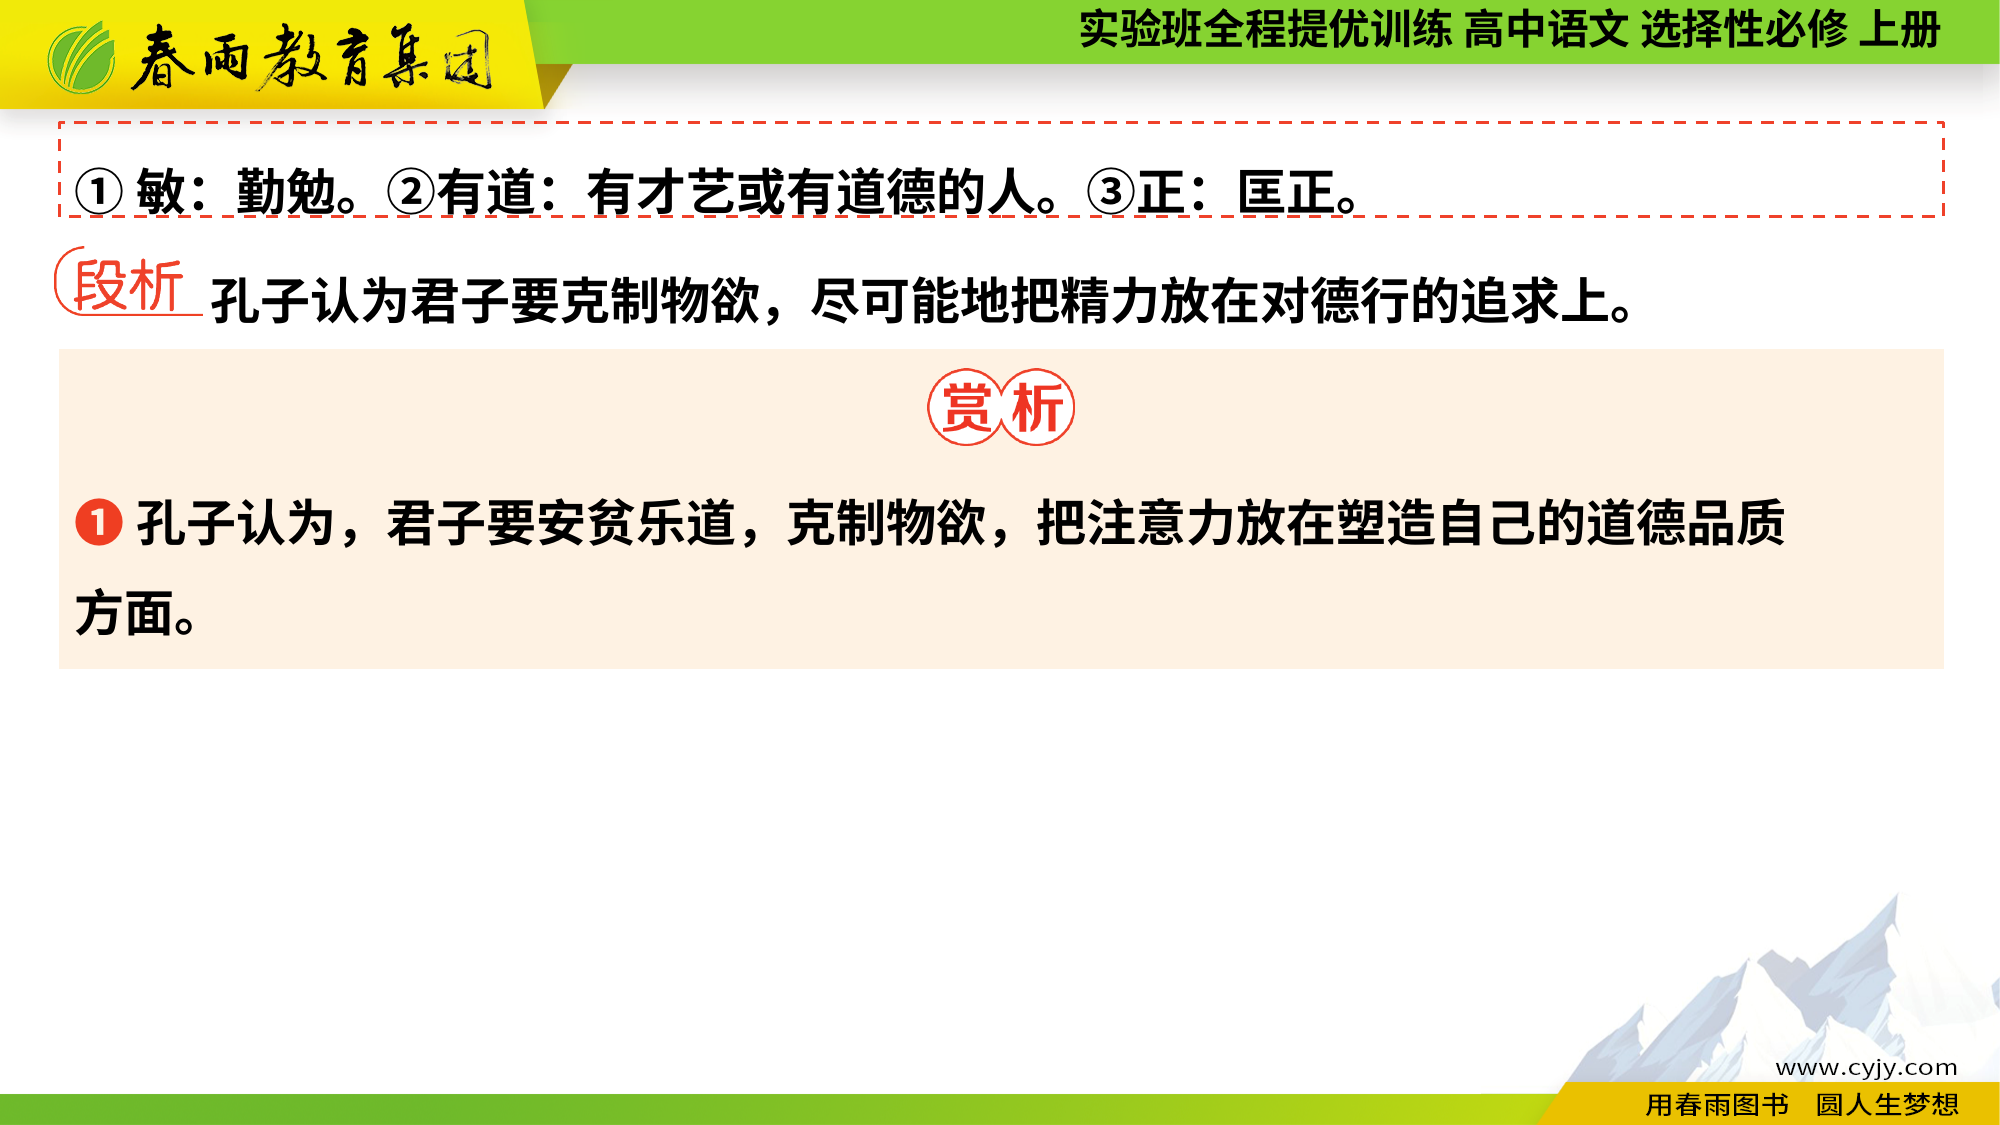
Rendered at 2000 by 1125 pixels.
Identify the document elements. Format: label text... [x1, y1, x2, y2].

list ①敏：勤勉。②有道：有才艺或有道德的人。③正：匡正。 [59, 122, 1944, 217]
text_box 孔子认为君子要克制物欲，尽可能地把精力放在对德行的追求上。 [59, 231, 1944, 337]
picture [0, 0, 2000, 1125]
